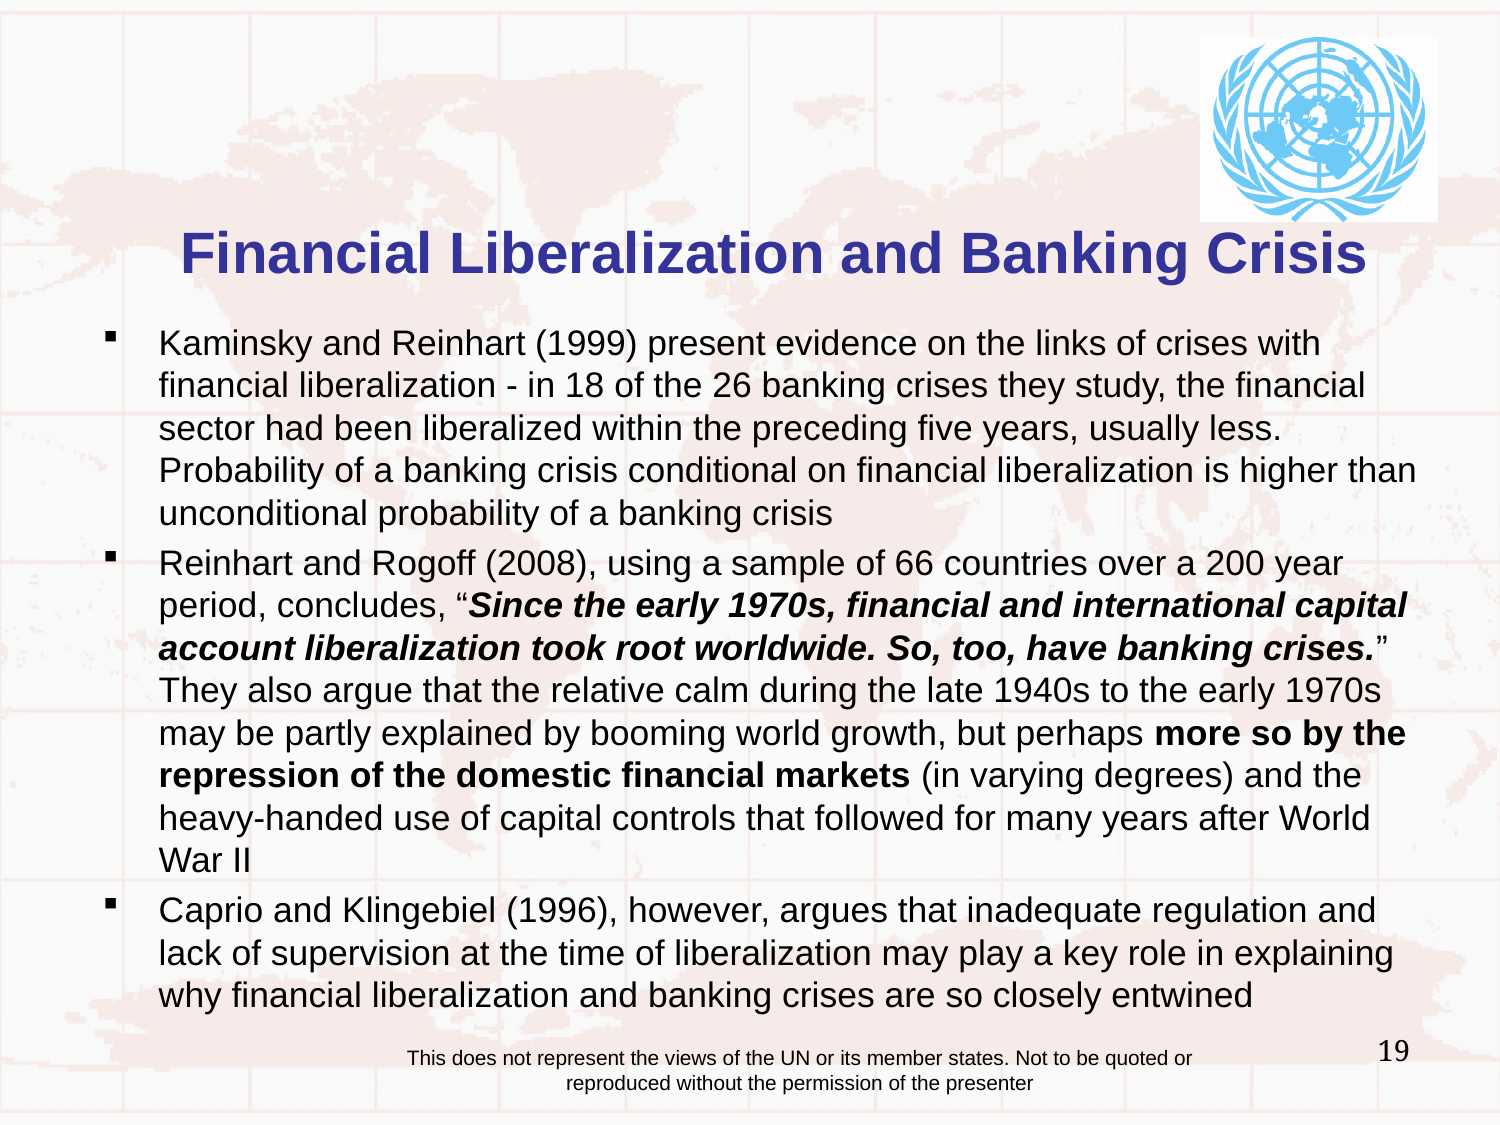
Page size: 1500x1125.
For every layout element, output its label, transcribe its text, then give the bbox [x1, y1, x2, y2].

footer This does not represent the views of the UN or its member states. Not to be quoted or reproduced without the permission of the presenter [337, 1037, 1074, 1101]
title Financial Liberalization and Banking Crisis [99, 174, 1450, 325]
slide_number 19 [1074, 1024, 1426, 1103]
list Kaminsky and Reinhart (1999) present evidence on the links of crises with financial liberalization - in 18 of the 26 banking crises they study, the financial sector had been liberalized within the preceding five years, usually less. Probability of a banking crisis conditional on financial liberalization is higher than unconditional probability of a banking crisis Reinhart and Rogoff (2008), using a sample of 66 countries over a 200 year period, concludes, “Since the early 1970s, financial and international capital account liberalization took root worldwide. So, too, have banking crises.” They also argue that the relative calm during the late 1940s to the early 1970s may be partly explained by booming world growth, but perhaps more so by the repression of the domestic financial markets (in varying degrees) and the heavy-handed use of capital controls that followed for many years after World War II Caprio and Klingebiel (1996), however, argues that inadequate regulation and lack of supervision at the time of liberalization may play a key role in explaining why financial liberalization and banking crises are so closely entwined [87, 312, 1438, 1018]
picture [1200, 37, 1438, 174]
